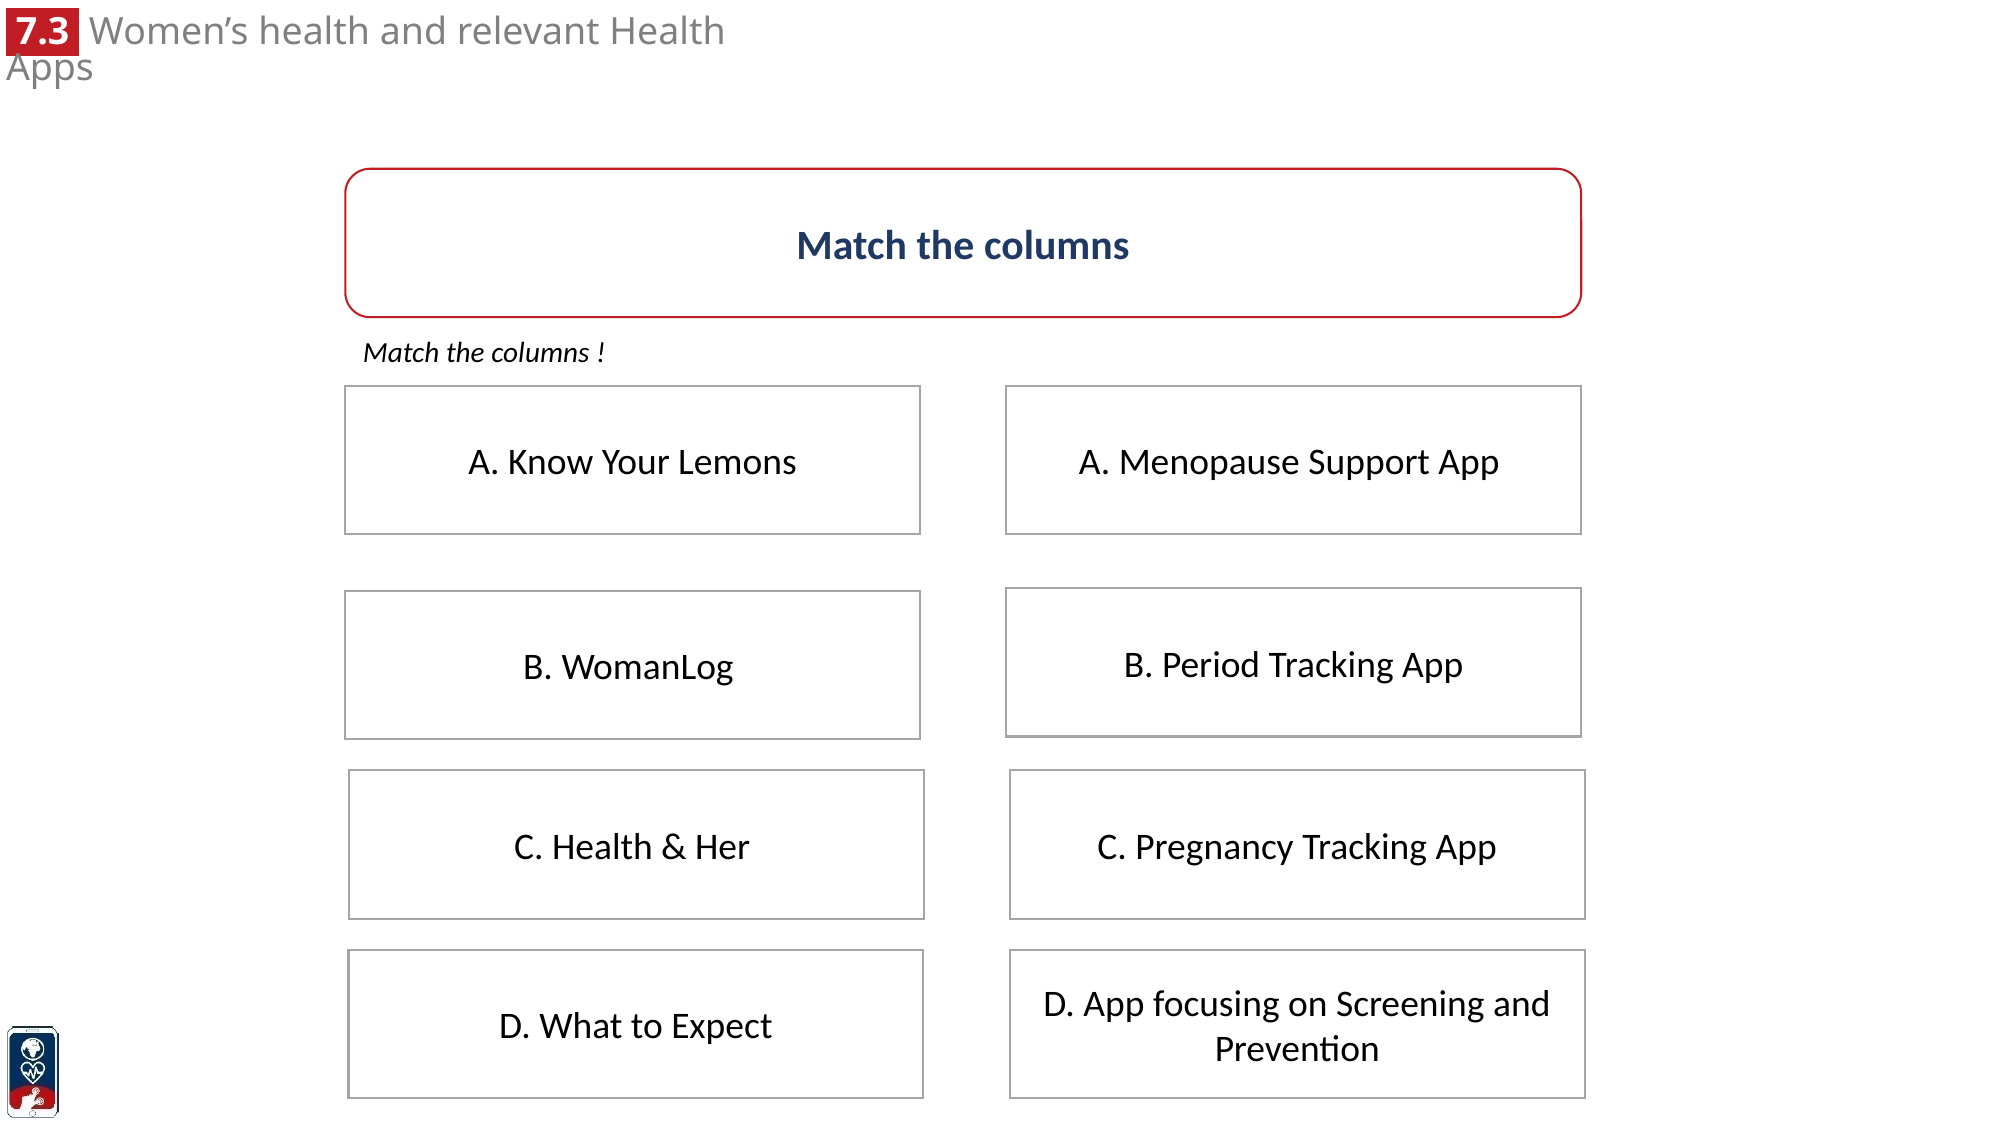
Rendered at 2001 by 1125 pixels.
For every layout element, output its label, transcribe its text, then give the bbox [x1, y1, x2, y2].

text_box Match the columns [344, 167, 1583, 319]
text_box B. WomanLog [344, 590, 921, 740]
text_box D. What to Expect [347, 949, 924, 1099]
text_box A. Menopause Support App [1005, 385, 1582, 535]
text_box Match the columns ! [348, 325, 621, 376]
text_box B. Period Tracking App [1005, 587, 1582, 738]
text_box C. Pregnancy Tracking App [1009, 769, 1586, 920]
picture [7, 1026, 59, 1118]
text_box C. Health & Her [348, 769, 925, 920]
text_box A. Know Your Lemons [344, 385, 921, 535]
text_box D. App focusing on Screening and Prevention [1009, 949, 1586, 1099]
